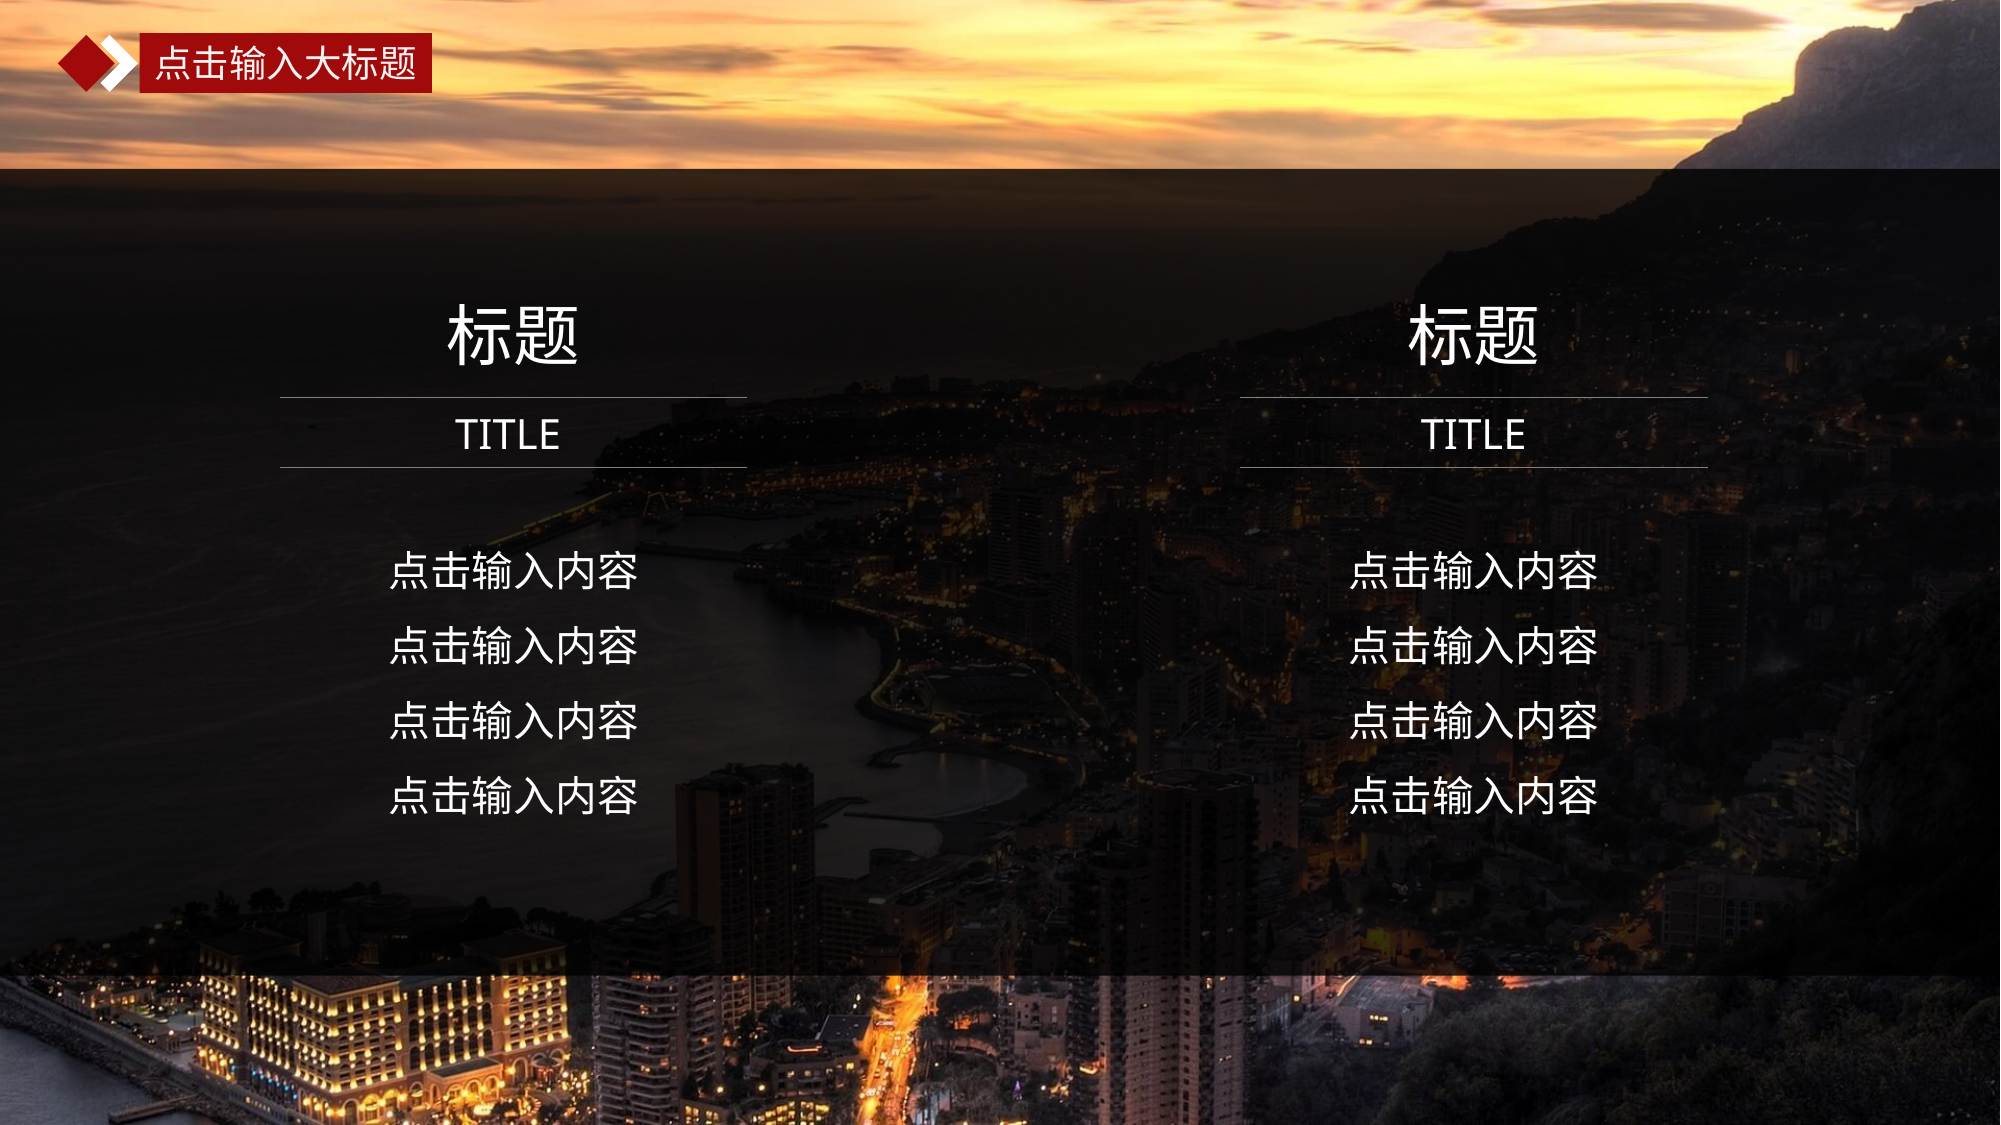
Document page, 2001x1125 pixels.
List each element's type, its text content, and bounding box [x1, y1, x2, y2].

text_box [0, 168, 2000, 977]
picture [0, 0, 2000, 168]
text_box 点击输入内容 点击输入内容 点击输入内容 点击输入内容 [1333, 512, 1614, 828]
text_box 标题 [1392, 286, 1556, 381]
text_box TITLE [1406, 400, 1542, 466]
picture [0, 977, 2000, 1125]
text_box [57, 34, 138, 92]
text_box 点击输入大标题 [139, 33, 432, 93]
text_box TITLE [440, 400, 587, 466]
text_box 点击输入内容 点击输入内容 点击输入内容 点击输入内容 [373, 512, 654, 828]
text_box 标题 [431, 286, 596, 381]
